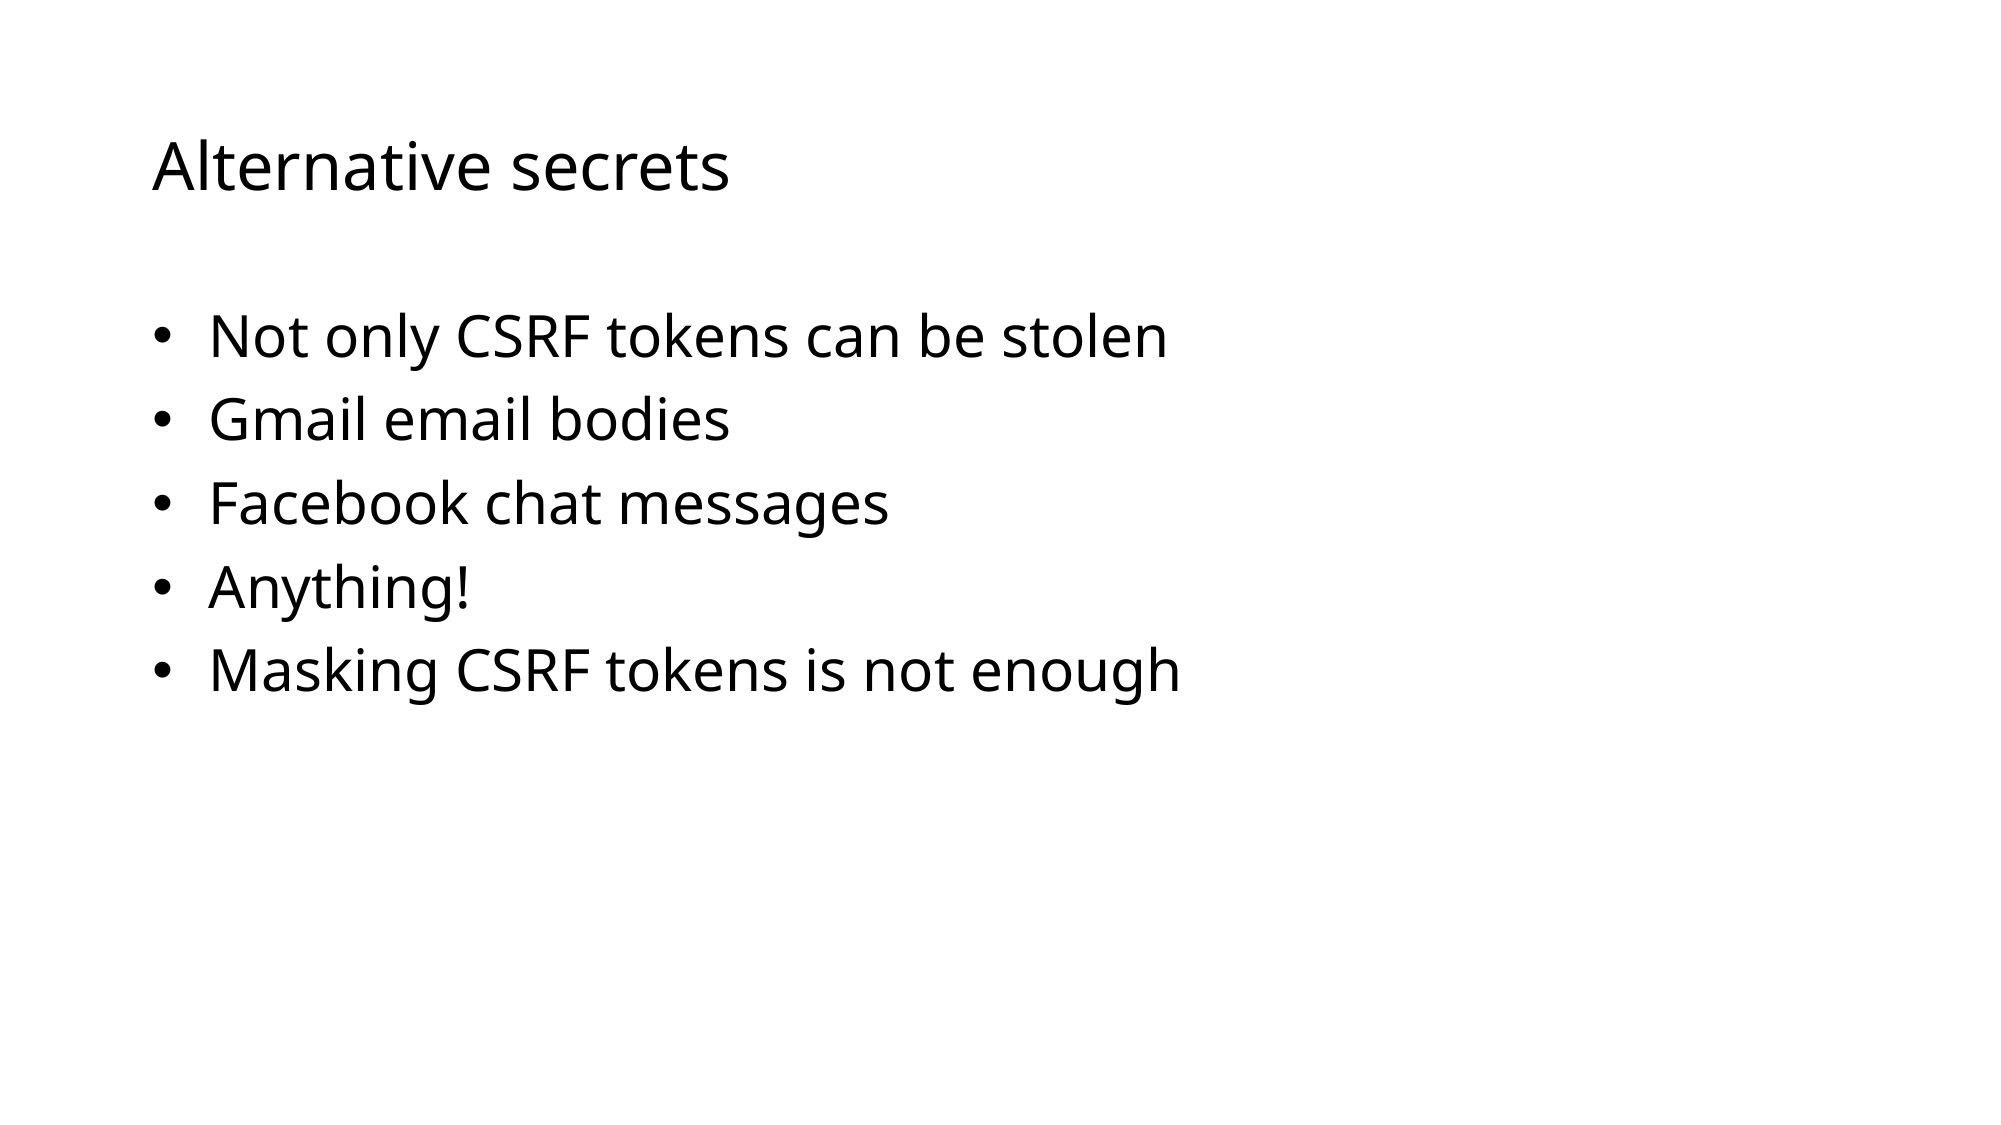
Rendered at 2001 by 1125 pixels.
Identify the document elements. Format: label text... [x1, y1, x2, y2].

list Not only CSRF tokens can be stolen Gmail email bodies Facebook chat messages Anything! Masking CSRF tokens is not enough [137, 299, 1863, 1014]
title Alternative secrets [137, 59, 1863, 278]
